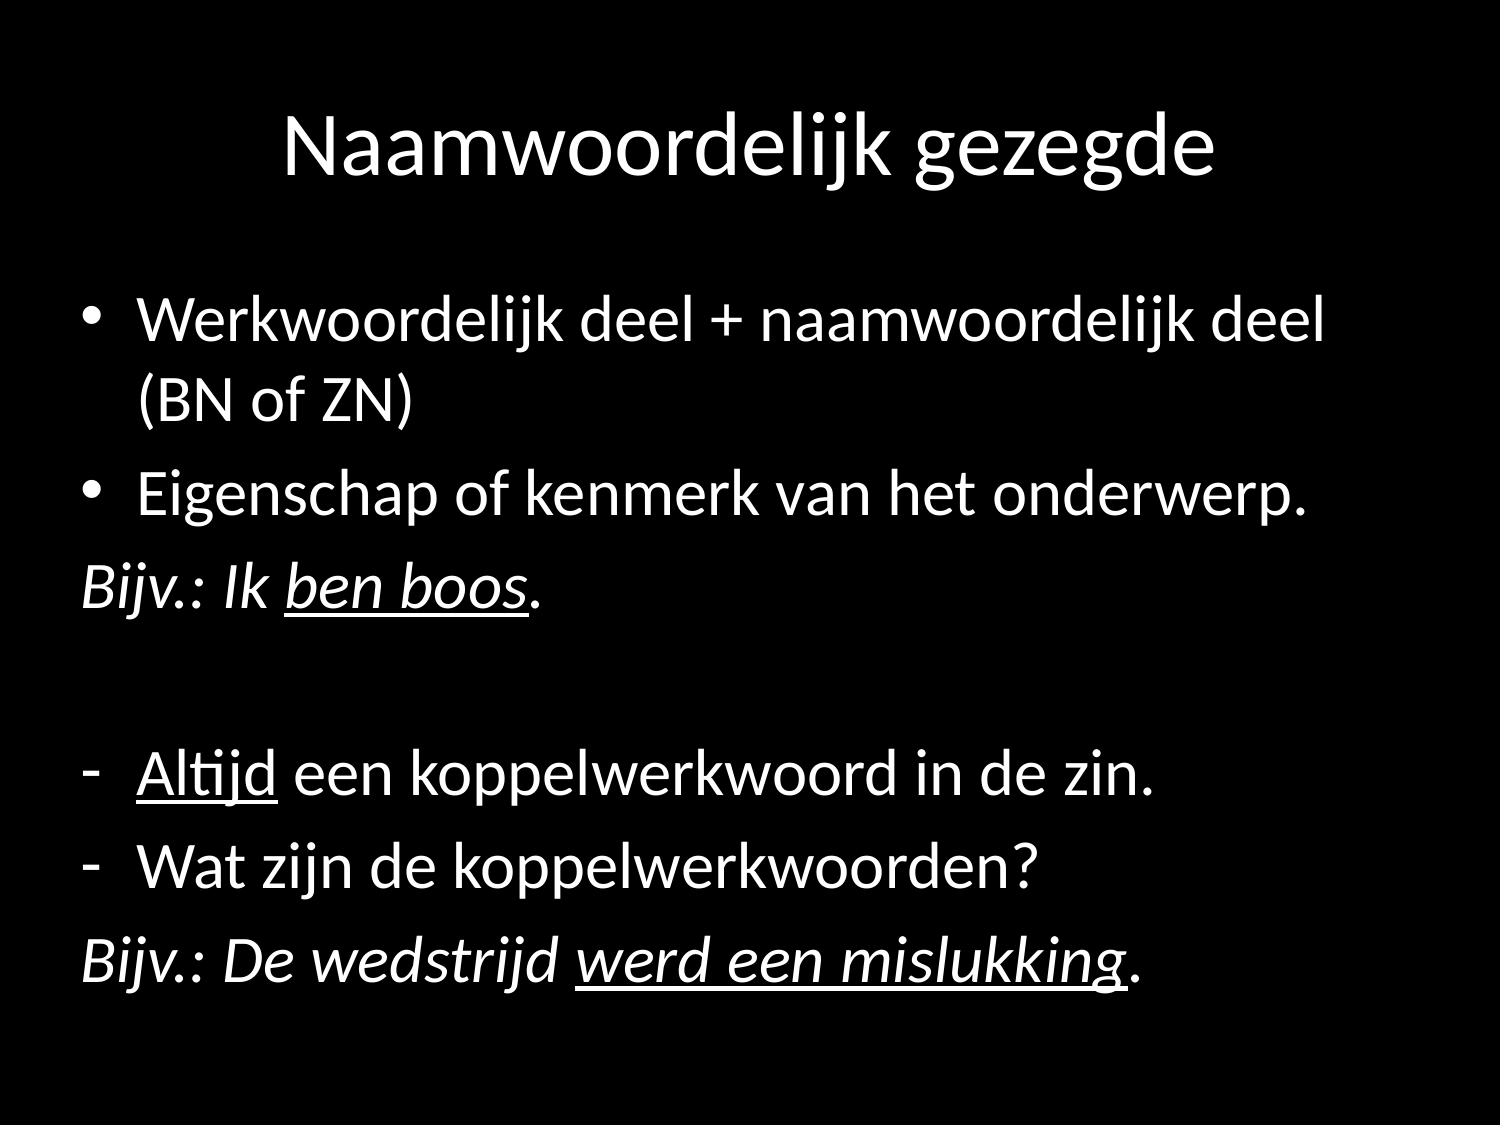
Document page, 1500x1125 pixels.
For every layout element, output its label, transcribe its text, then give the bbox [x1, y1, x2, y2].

title Naamwoordelijk gezegde [75, 45, 1425, 233]
list Werkwoordelijk deel + naamwoordelijk deel (BN of ZN) Eigenschap of kenmerk van het onderwerp. Bijv.: Ik ben boos. Altijd een koppelwerkwoord in de zin. Wat zijn de koppelwerkwoorden? Bijv.: De wedstrijd werd een mislukking. [64, 267, 1415, 1010]
